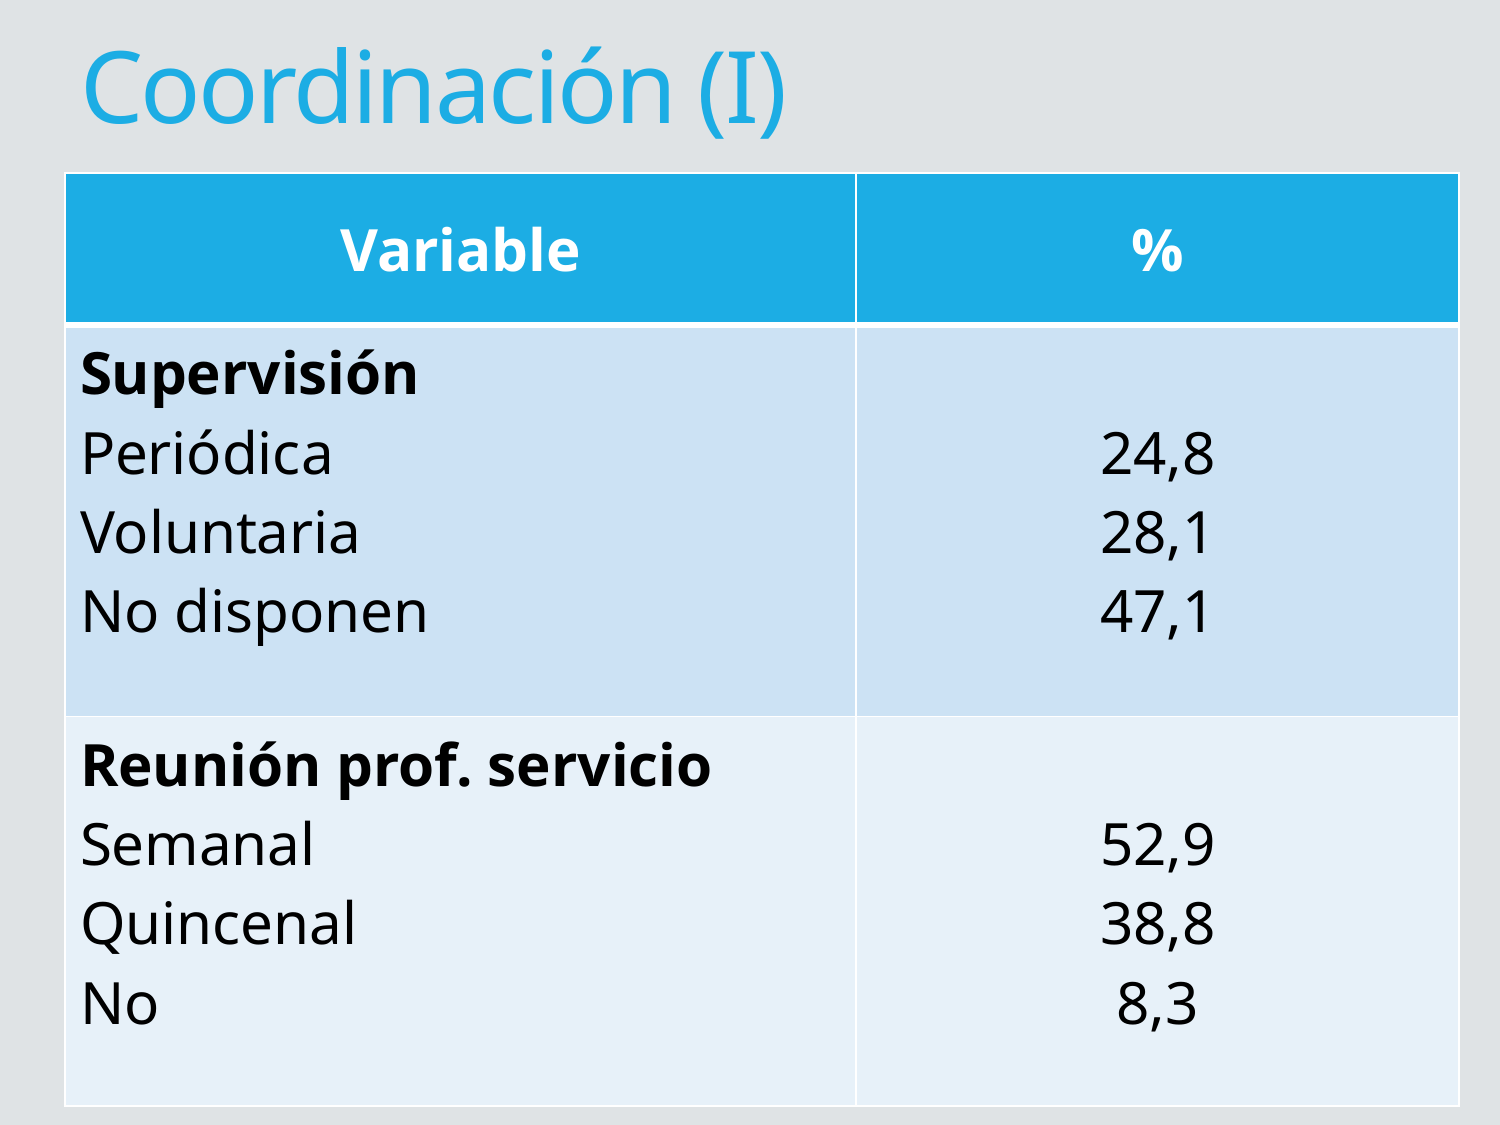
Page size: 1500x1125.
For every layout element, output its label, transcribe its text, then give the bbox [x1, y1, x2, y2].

table_cell Supervisión Periódica Voluntaria No disponen [66, 328, 855, 716]
table_cell Reunión prof. servicio Semanal Quincenal No [66, 717, 855, 1105]
text_box Coordinación (I) [64, 1, 1391, 173]
table_cell 52,9 38,8 8,3 [857, 717, 1458, 1105]
table_cell 24,8 28,1 47,1 [857, 328, 1458, 716]
table_header % [857, 174, 1458, 322]
table_header Variable [66, 174, 855, 322]
